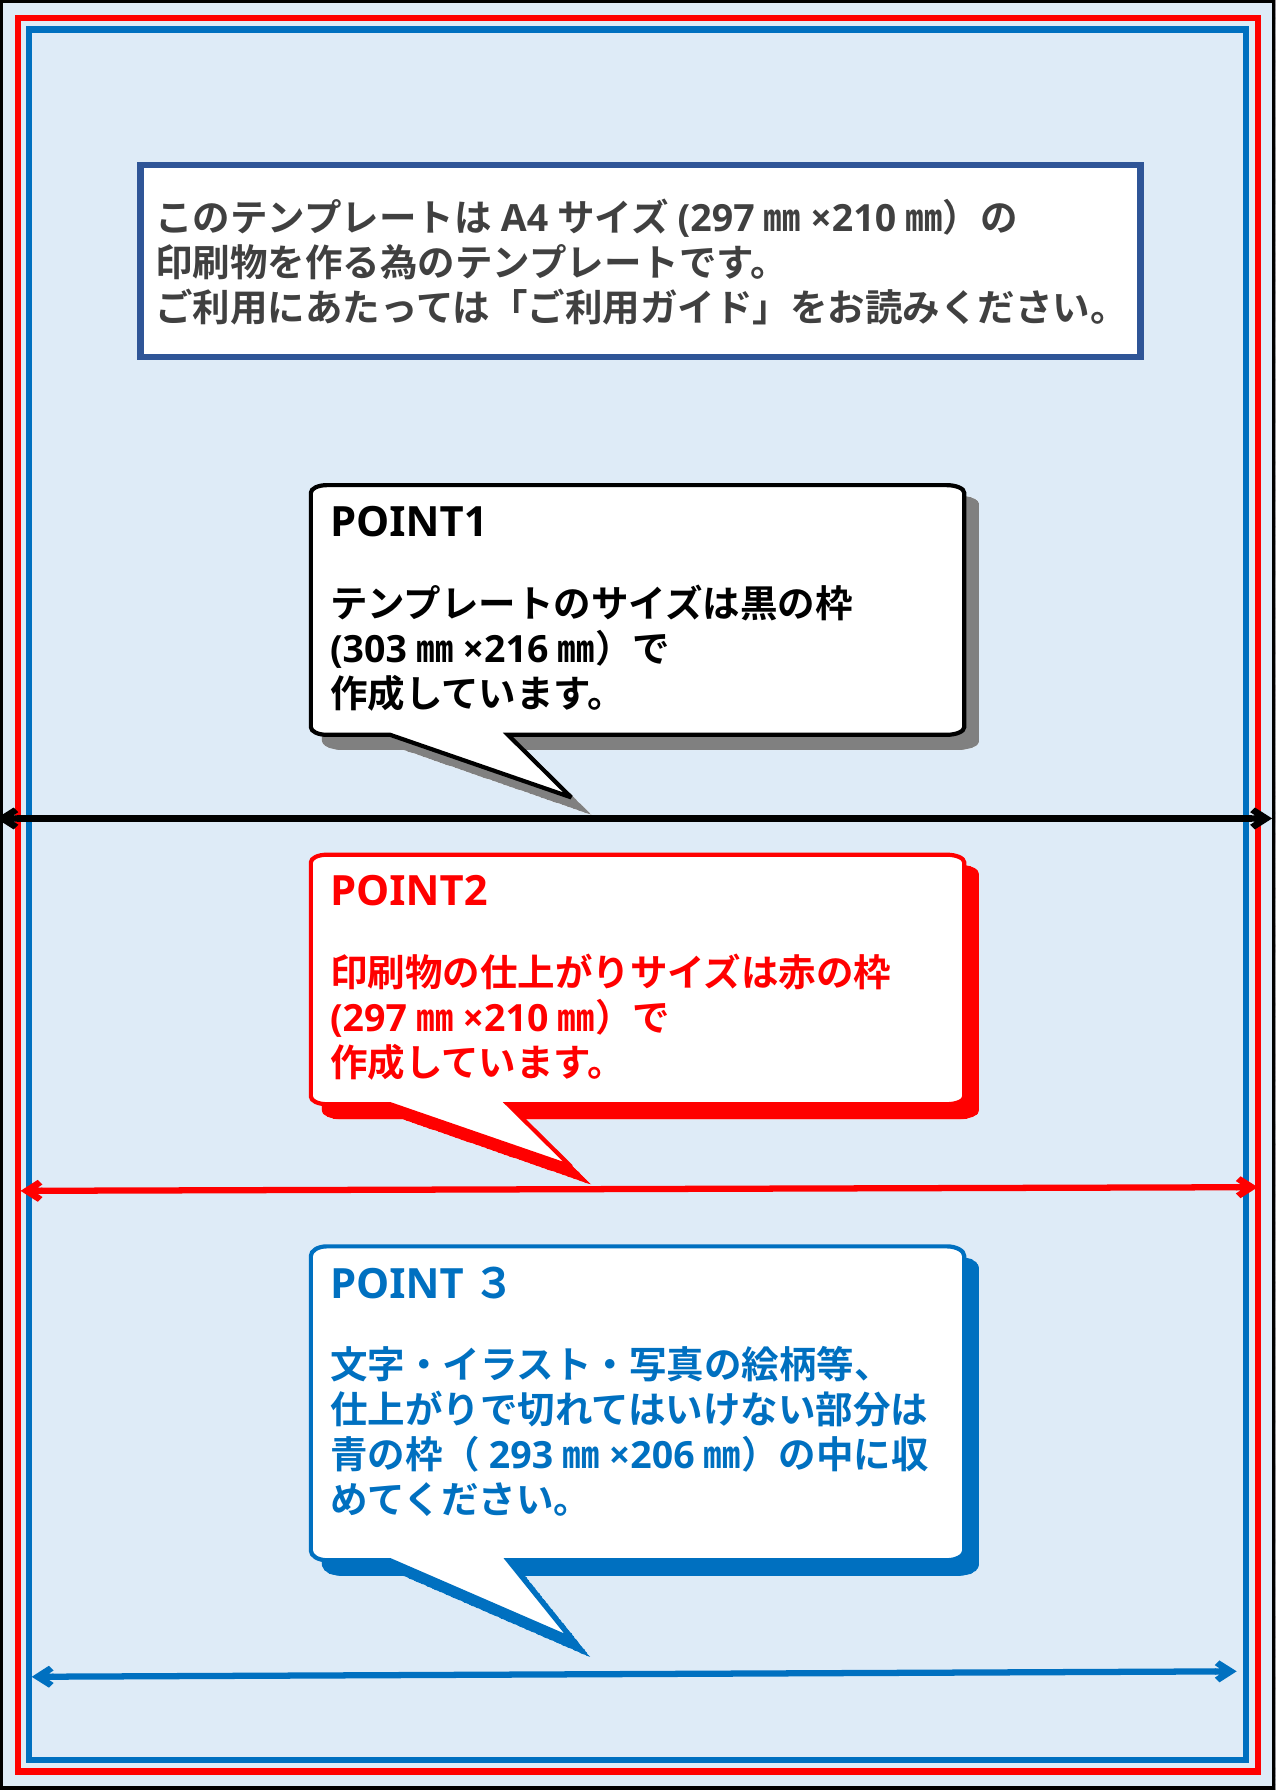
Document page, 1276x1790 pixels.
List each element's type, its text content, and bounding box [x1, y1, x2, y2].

text_box POINT1 テンプレートのサイズは黒の枠 (303㎜×216㎜）で 作成しています。 [310, 485, 965, 798]
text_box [31, 1671, 1237, 1677]
text_box [28, 28, 1247, 815]
text_box POINT2 印刷物の仕上がりサイズは赤の枠(297㎜×210㎜）で 作成しています。 [310, 854, 965, 1167]
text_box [20, 1187, 1258, 1191]
text_box このテンプレートはA4サイズ(297㎜×210㎜）の 印刷物を作る為のテンプレートです。 ご利用にあたっては「ご利用ガイド」をお読みください。 [140, 164, 1142, 358]
text_box [17, 17, 1259, 815]
text_box [17, 822, 1259, 1773]
text_box POINT３ 文字・イラスト・写真の絵柄等、 仕上がりで切れてはいけない部分は 青の枠（293㎜×206㎜）の中に収めてください。 [310, 1246, 965, 1639]
text_box [28, 1191, 1247, 1761]
text_box [0, 0, 1276, 1790]
text_box [28, 822, 1247, 1187]
